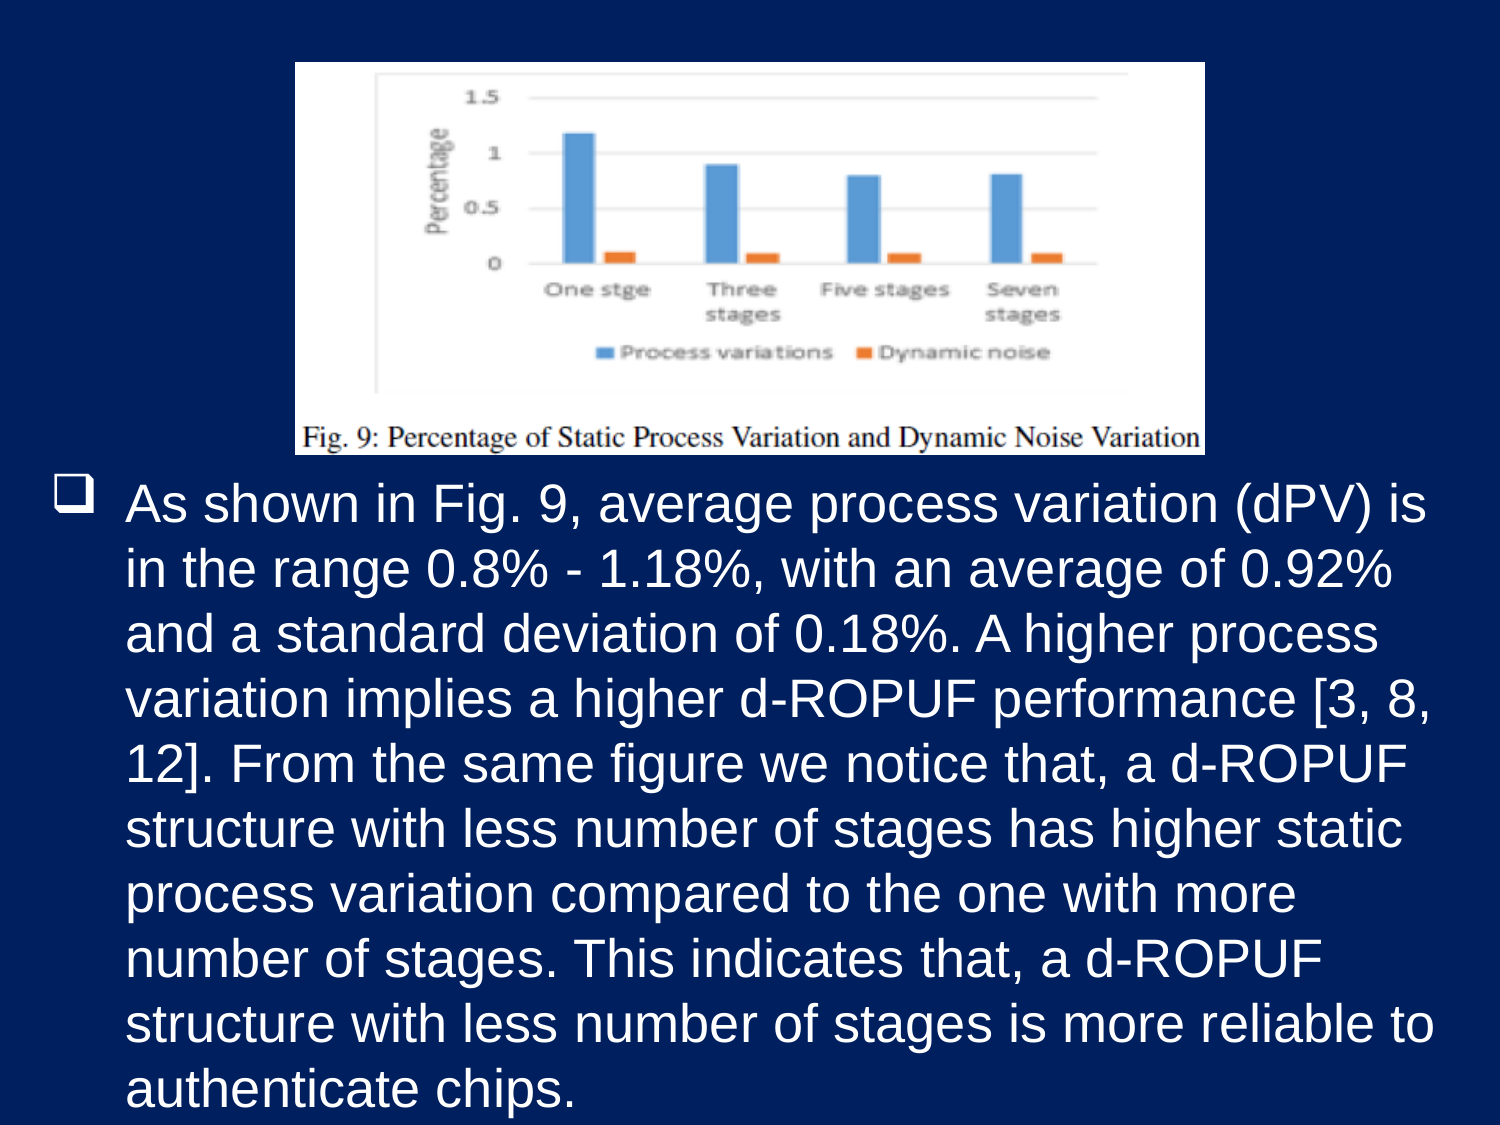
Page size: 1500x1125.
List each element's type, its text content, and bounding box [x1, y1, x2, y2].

list As shown in Fig. 9, average process variation (dPV) is in the range 0.8% - 1.18%, with an average of 0.92% and a standard deviation of 0.18%. A higher process variation implies a higher d-ROPUF performance [3, 8, 12]. From the same figure we notice that, a d-ROPUF structure with less number of stages has higher static process variation compared to the one with more number of stages. This indicates that, a d-ROPUF structure with less number of stages is more reliable to authenticate chips. [50, 468, 1450, 1125]
picture [295, 62, 1205, 455]
